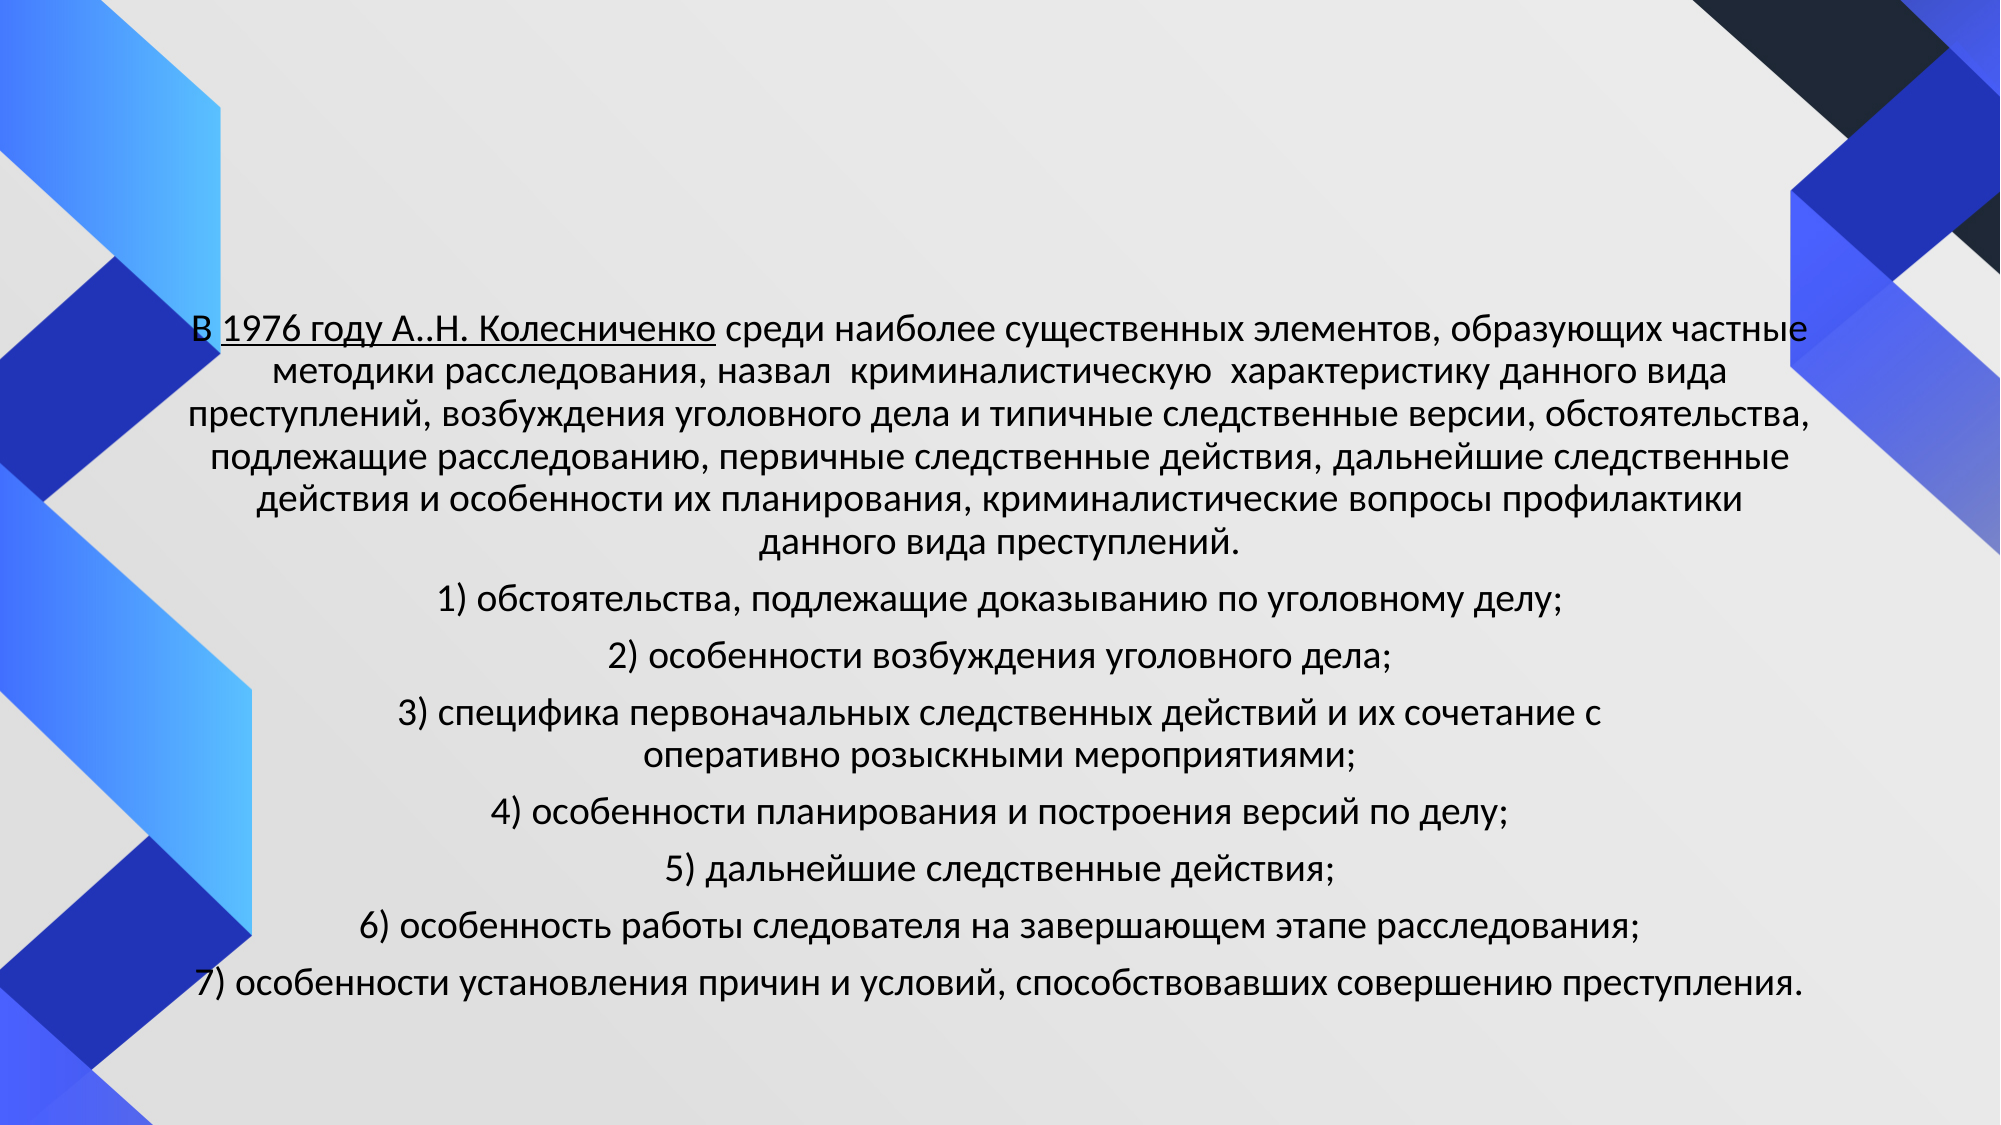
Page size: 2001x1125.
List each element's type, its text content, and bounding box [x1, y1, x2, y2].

list В 1976 году А..Н. Колесниченко среди наиболее существенных элементов, образующих частные методики расследования, назвал криминалистическую характеристику данного вида преступлений, возбуждения уголовного дела и типичные следственные версии, обстоятельства, подлежащие расследованию, первичные следственные действия, дальнейшие следственные действия и особенности их планирования, криминалистические вопросы профилактики данного вида преступлений. 1) обстоятельства, подлежащие доказыванию по уголовному делу; 2) особенности возбуждения уголовного дела; 3) специфика первоначальных следственных действий и их сочетание с оперативно розыскными мероприятиями; 4) особенности планирования и построения версий по делу; 5) дальнейшие следственные действия; 6) особенность работы следователя на завершающем этапе расследования; 7) особенности установления причин и условий, способствовавших совершению преступления. [137, 299, 1863, 1014]
picture [0, 0, 2000, 1125]
